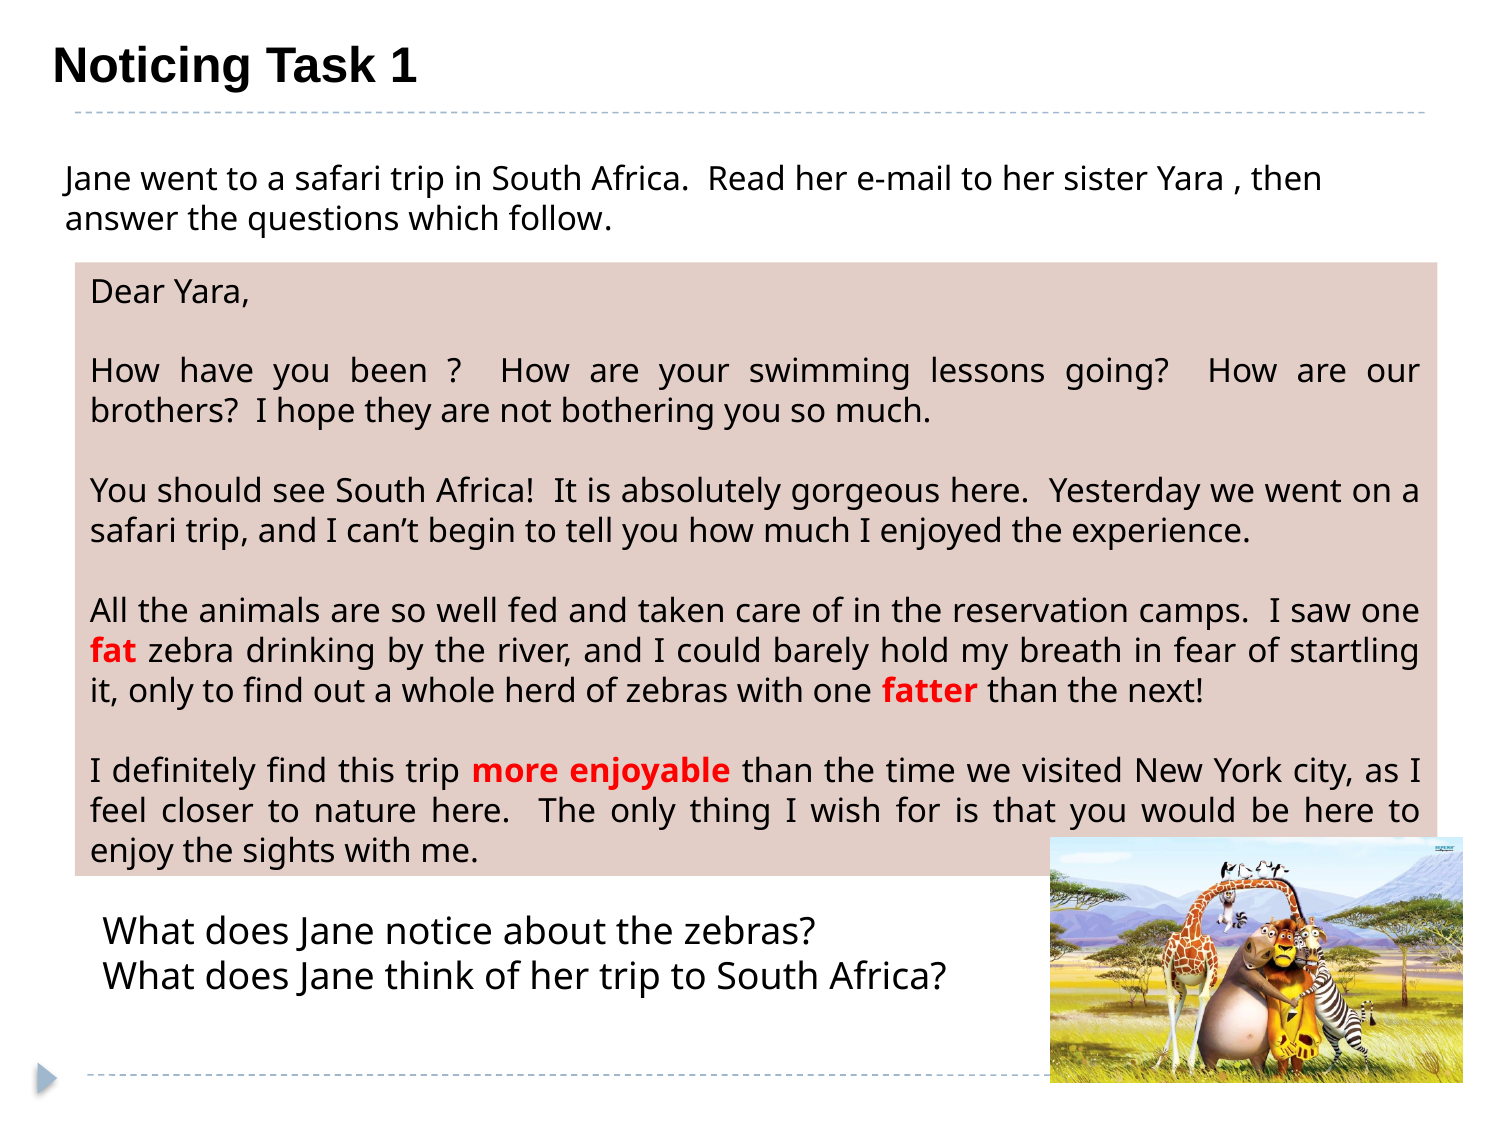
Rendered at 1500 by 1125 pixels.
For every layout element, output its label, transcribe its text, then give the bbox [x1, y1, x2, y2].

title Noticing Task 1 [37, 24, 1463, 100]
text_box What does Jane notice about the zebras? What does Jane think of her trip to South Africa? [87, 899, 1043, 1005]
text_box Jane went to a safari trip in South Africa. Read her e-mail to her sister Yara , then answer the questions which follow. [50, 149, 1450, 245]
text_box Dear Yara, How have you been ? How are your swimming lessons going? How are our brothers? I hope they are not bothering you so much. You should see South Africa! It is absolutely gorgeous here. Yesterday we went on a safari trip, and I can’t begin to tell you how much I enjoyed the experience. All the animals are so well fed and taken care of in the reservation camps. I saw one fat zebra drinking by the river, and I could barely hold my breath in fear of startling it, only to find out a whole herd of zebras with one fatter than the next! I definitely find this trip more enjoyable than the time we visited New York city, as I feel closer to nature here. The only thing I wish for is that you would be here to enjoy the sights with me. [74, 262, 1438, 876]
picture [1049, 837, 1463, 1083]
